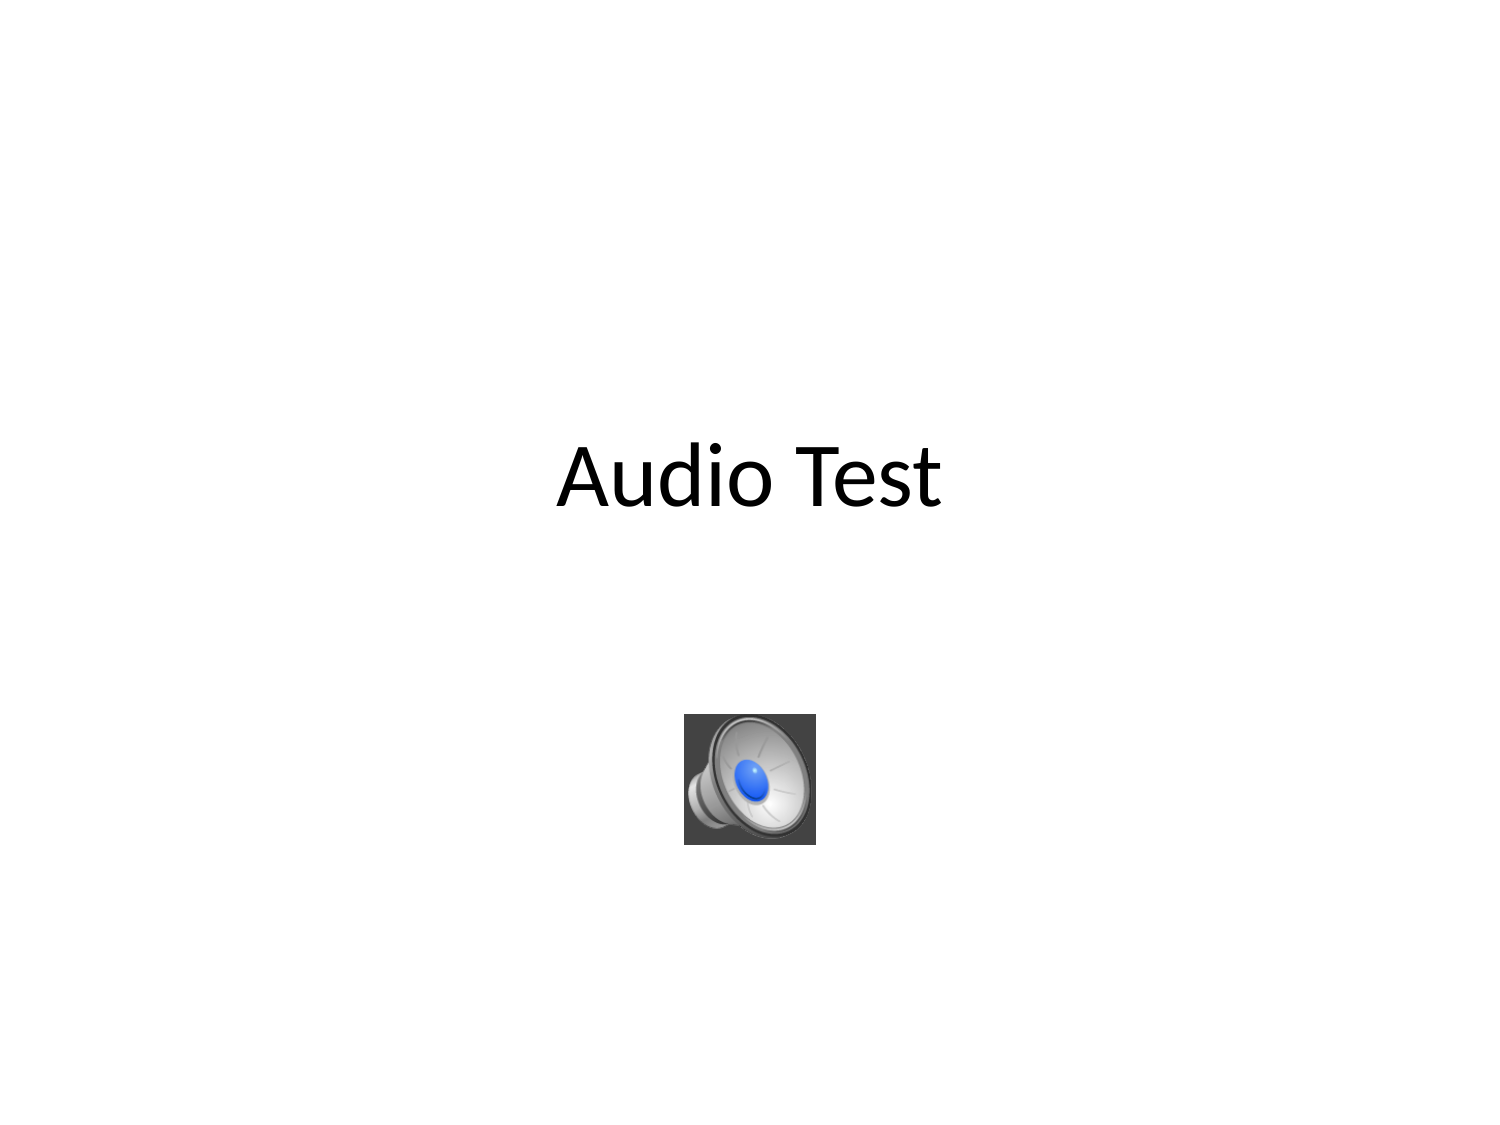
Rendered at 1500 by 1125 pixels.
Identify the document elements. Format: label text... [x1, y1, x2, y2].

picture [683, 712, 817, 847]
title Audio Test [112, 349, 1388, 591]
